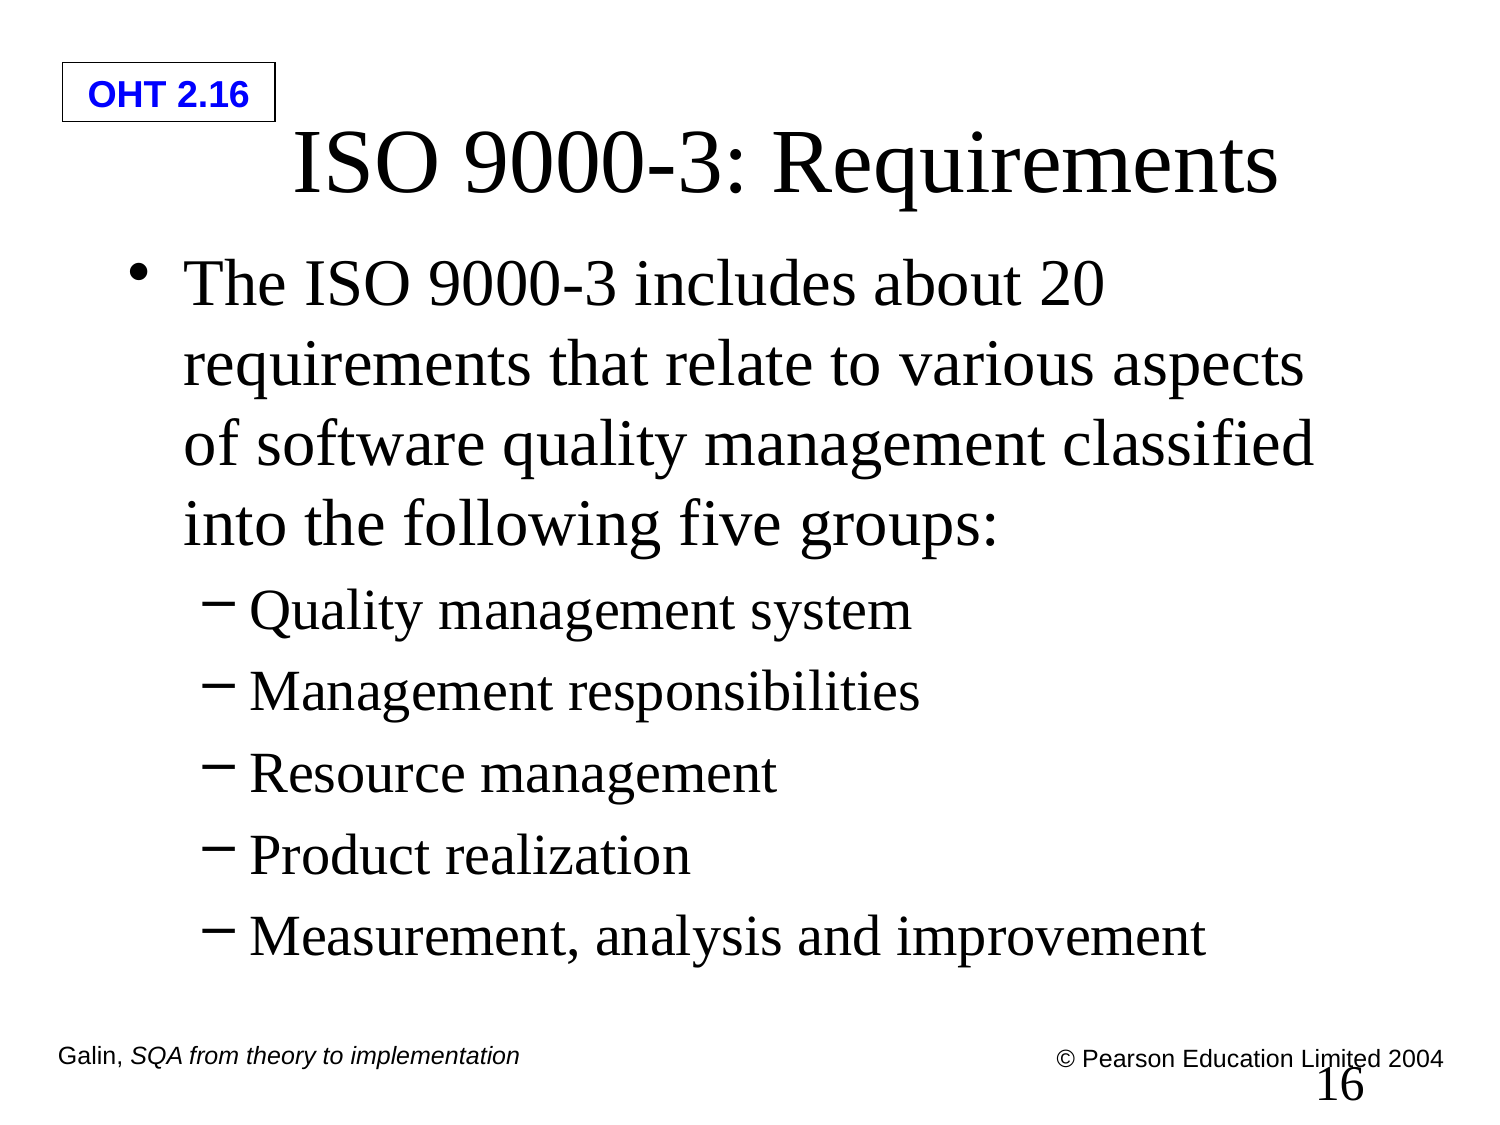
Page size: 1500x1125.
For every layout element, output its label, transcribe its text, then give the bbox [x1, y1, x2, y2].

title ISO 9000-3: Requirements [112, 62, 1463, 251]
slide_number 16 [1299, 1042, 1425, 1103]
list The ISO 9000-3 includes about 20 requirements that relate to various aspects of software quality management classified into the following five groups: Quality management system Management responsibilities Resource management Product realization Measurement, analysis and improvement [112, 231, 1388, 1001]
